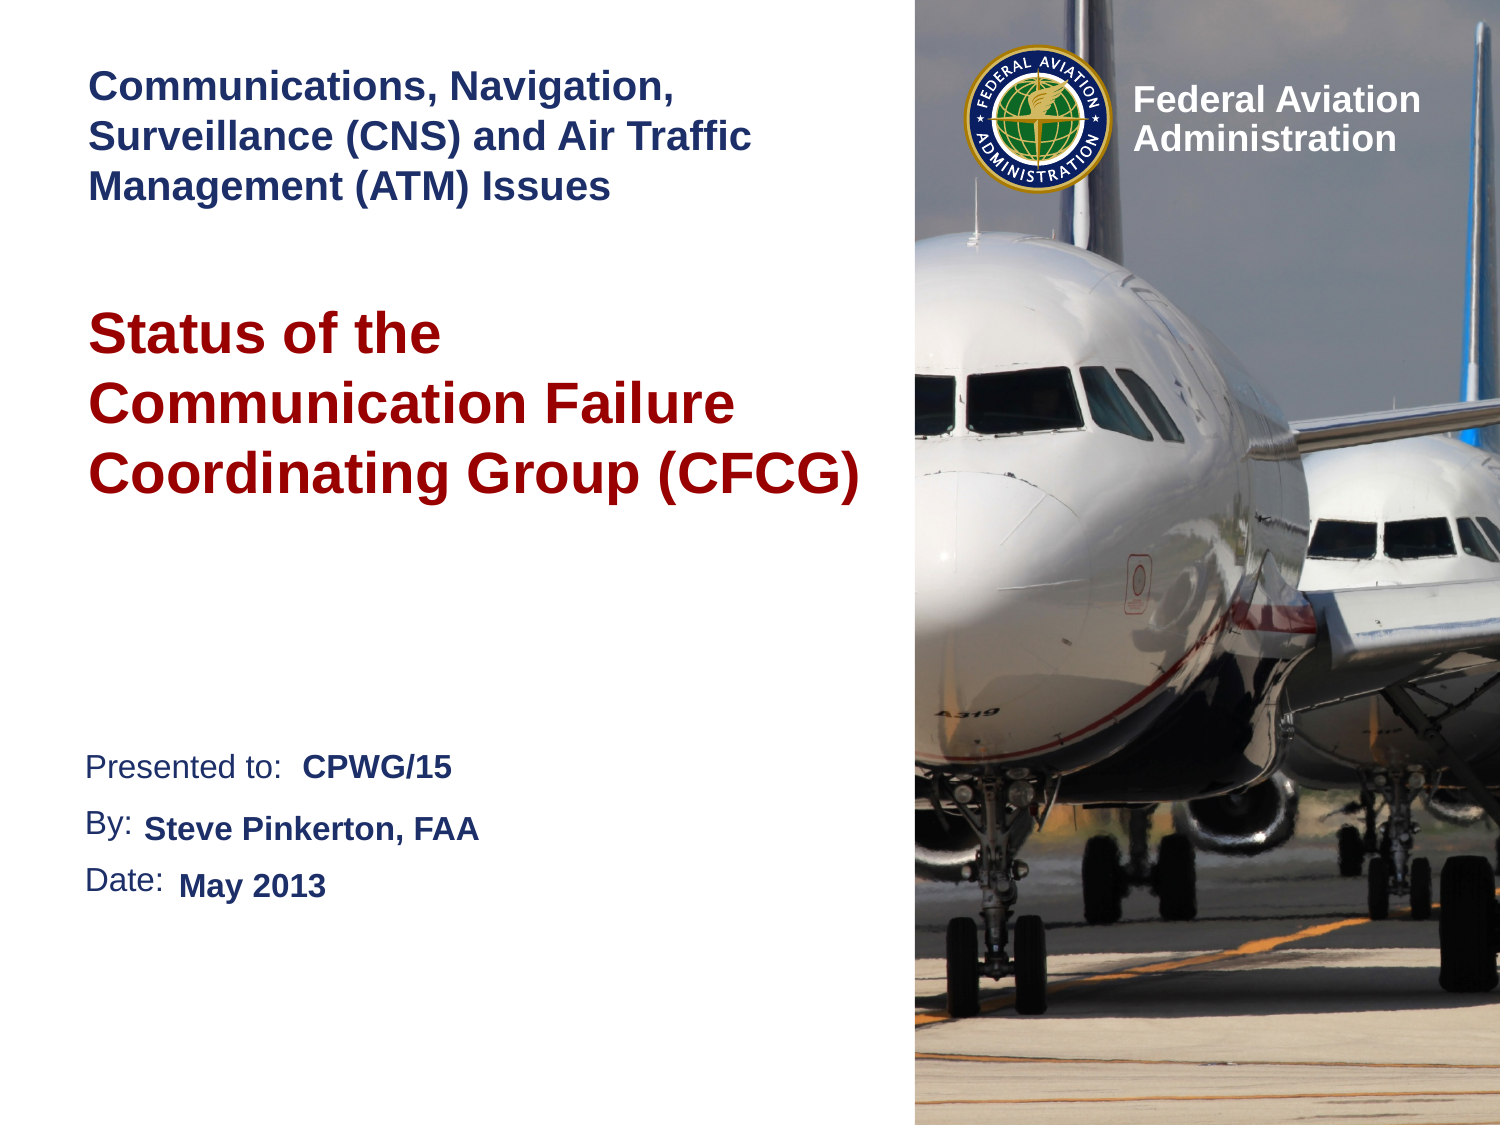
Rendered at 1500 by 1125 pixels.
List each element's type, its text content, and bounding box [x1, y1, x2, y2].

text_box May 2013 [163, 856, 733, 912]
subtitle Status of the Communication Failure Coordinating Group (CFCG) [73, 287, 886, 576]
picture [914, 0, 1500, 1125]
text_box Steve Pinkerton, FAA [129, 799, 698, 855]
text_box CPWG/15> [287, 737, 857, 793]
title Communications, Navigation, Surveillance (CNS) and Air Traffic Management (ATM) Issues [73, 51, 891, 281]
